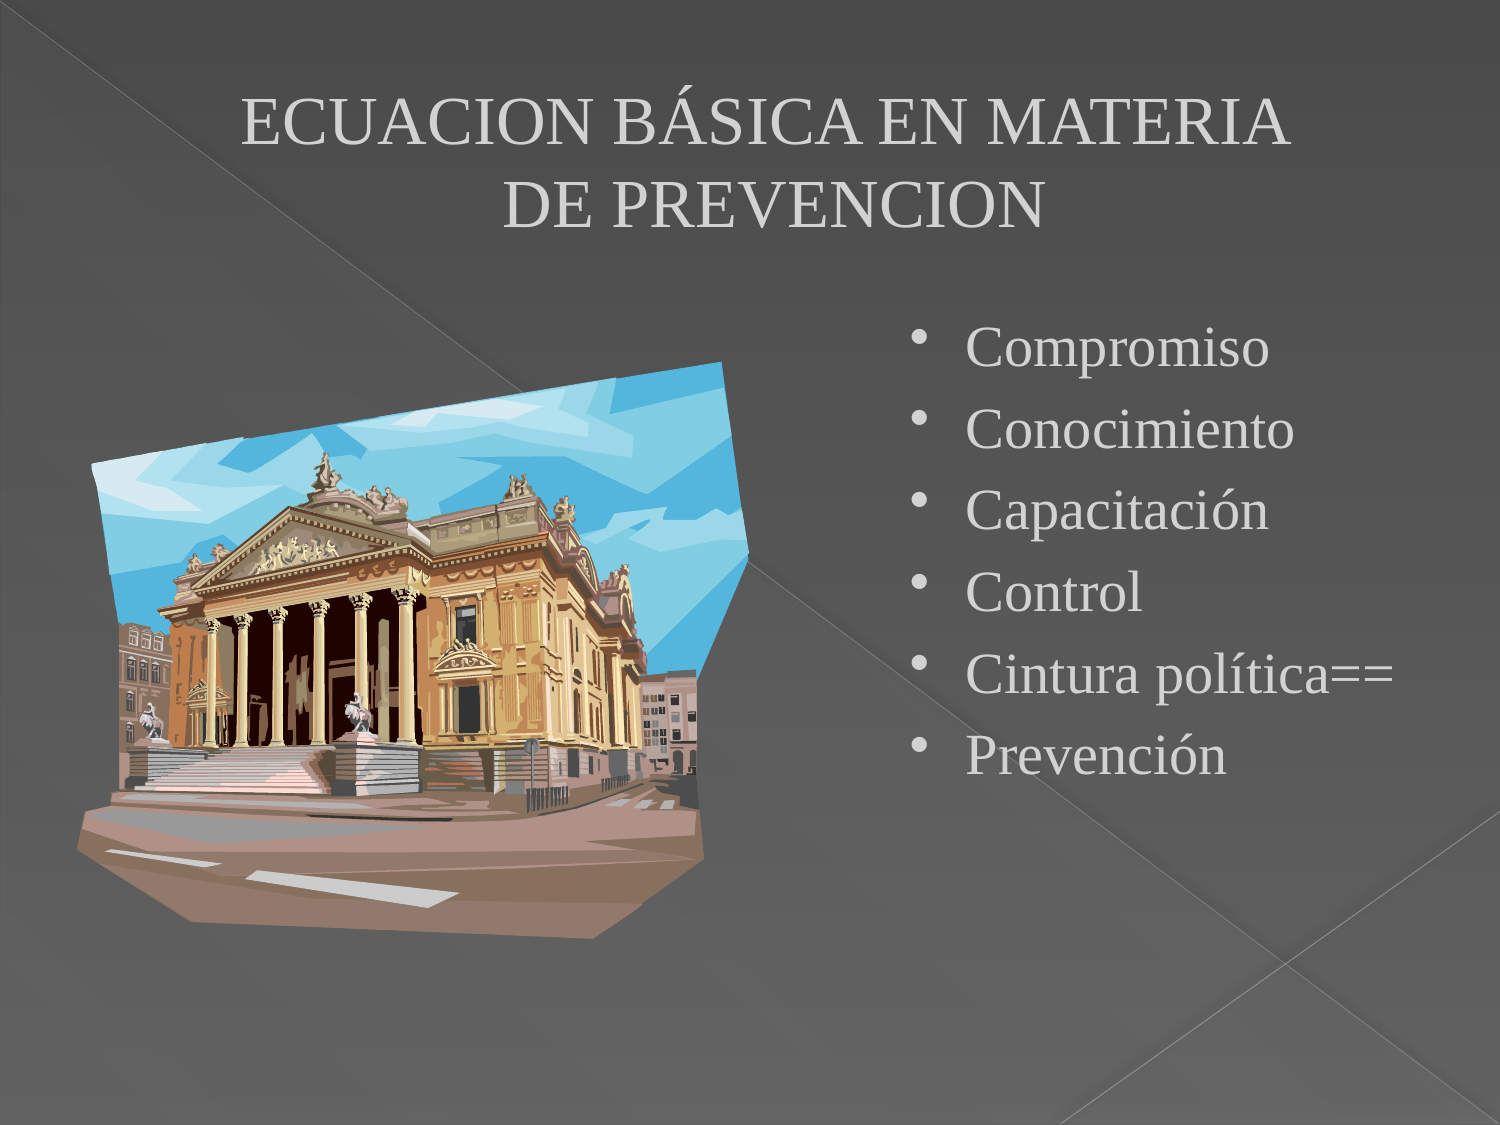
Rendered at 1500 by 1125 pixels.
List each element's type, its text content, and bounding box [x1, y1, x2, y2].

text_box Compromiso Conocimiento Capacitación Control Cintura política== Prevención [891, 299, 1500, 1125]
picture [76, 361, 755, 944]
text_box ECUACION BÁSICA EN MATERIA DE PREVENCION [0, 54, 1500, 263]
